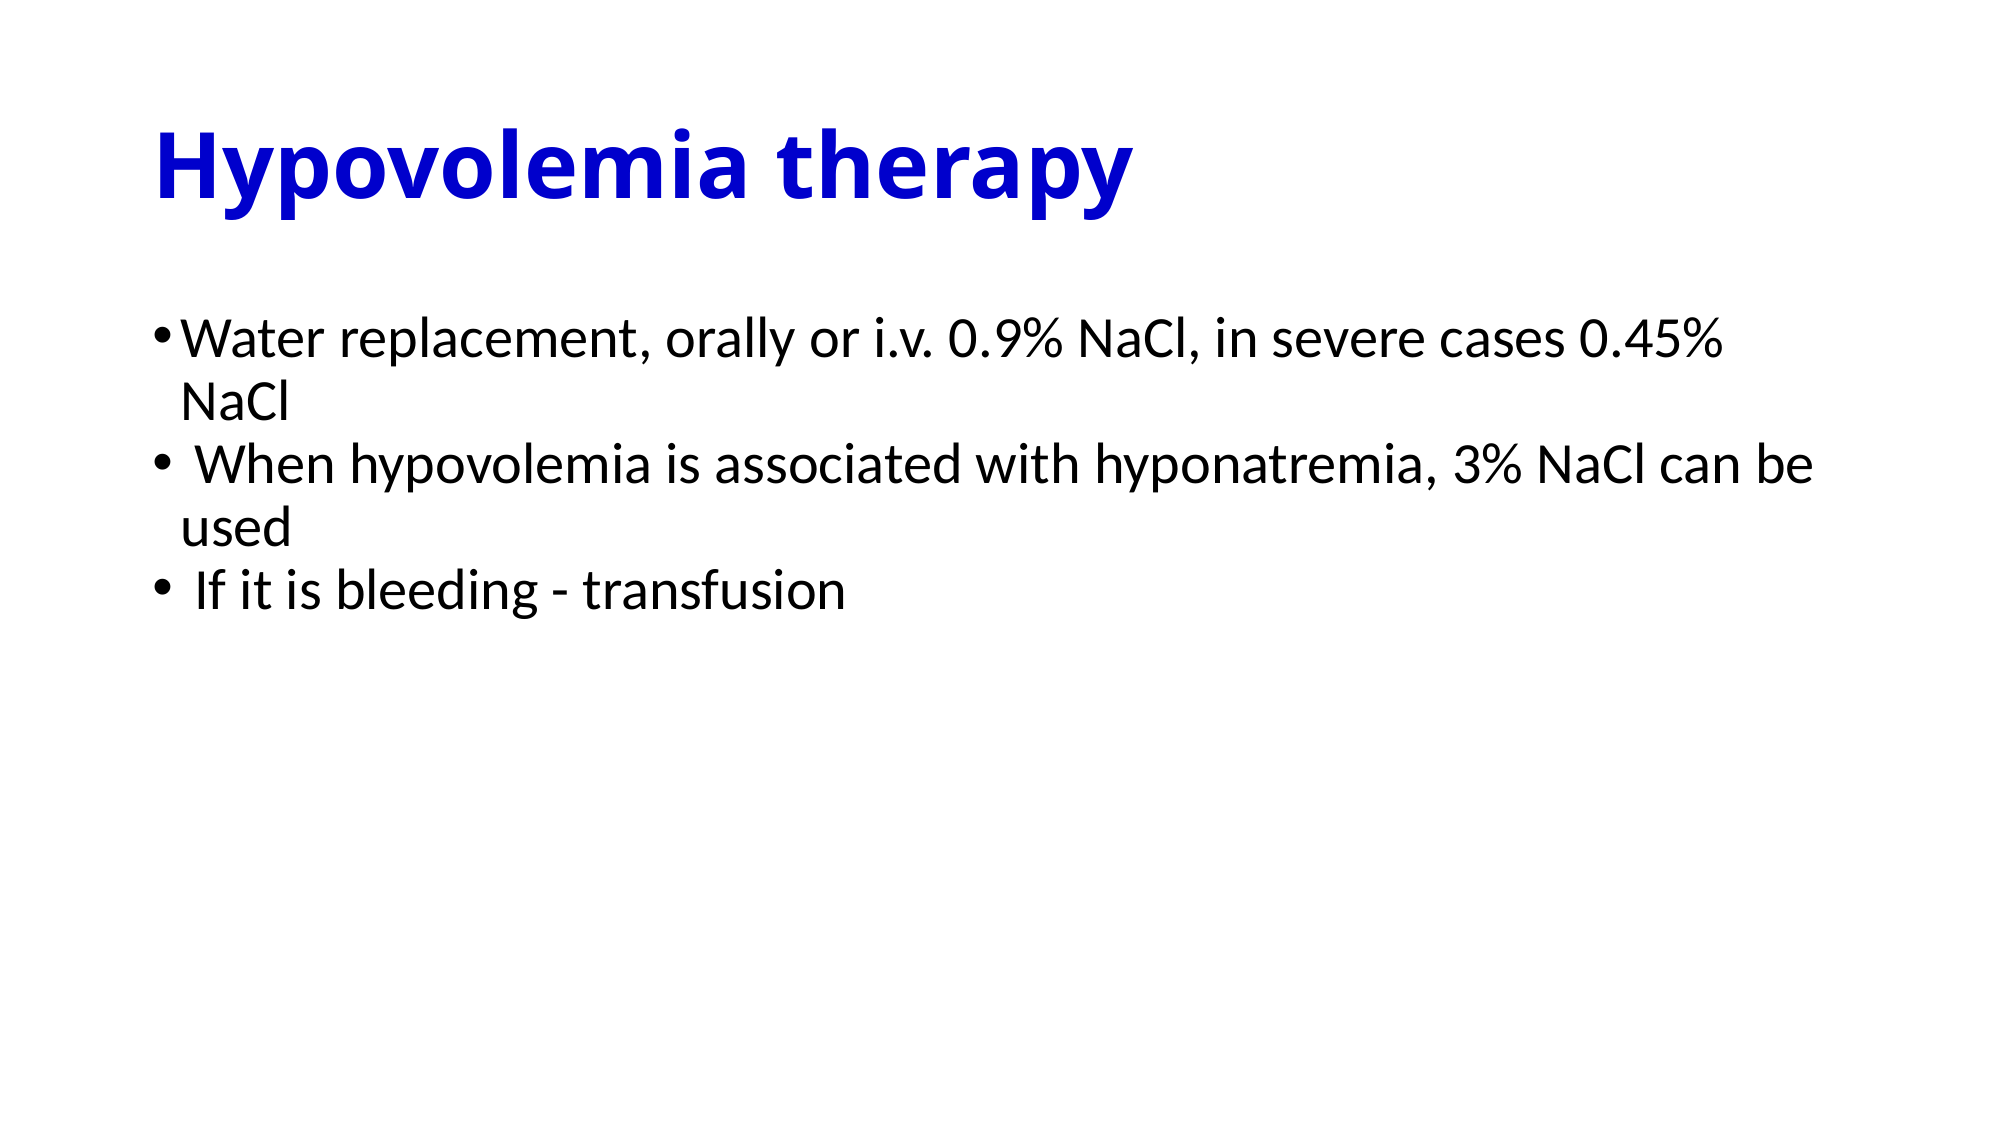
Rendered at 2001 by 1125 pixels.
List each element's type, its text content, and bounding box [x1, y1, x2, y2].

title Hypovolemia therapy [137, 59, 1863, 278]
list Water replacement, orally or i.v. 0.9% NaCl, in severe cases 0.45% NaCl When hypovolemia is associated with hyponatremia, 3% NaCl can be used If it is bleeding - transfusion [137, 299, 1863, 1014]
